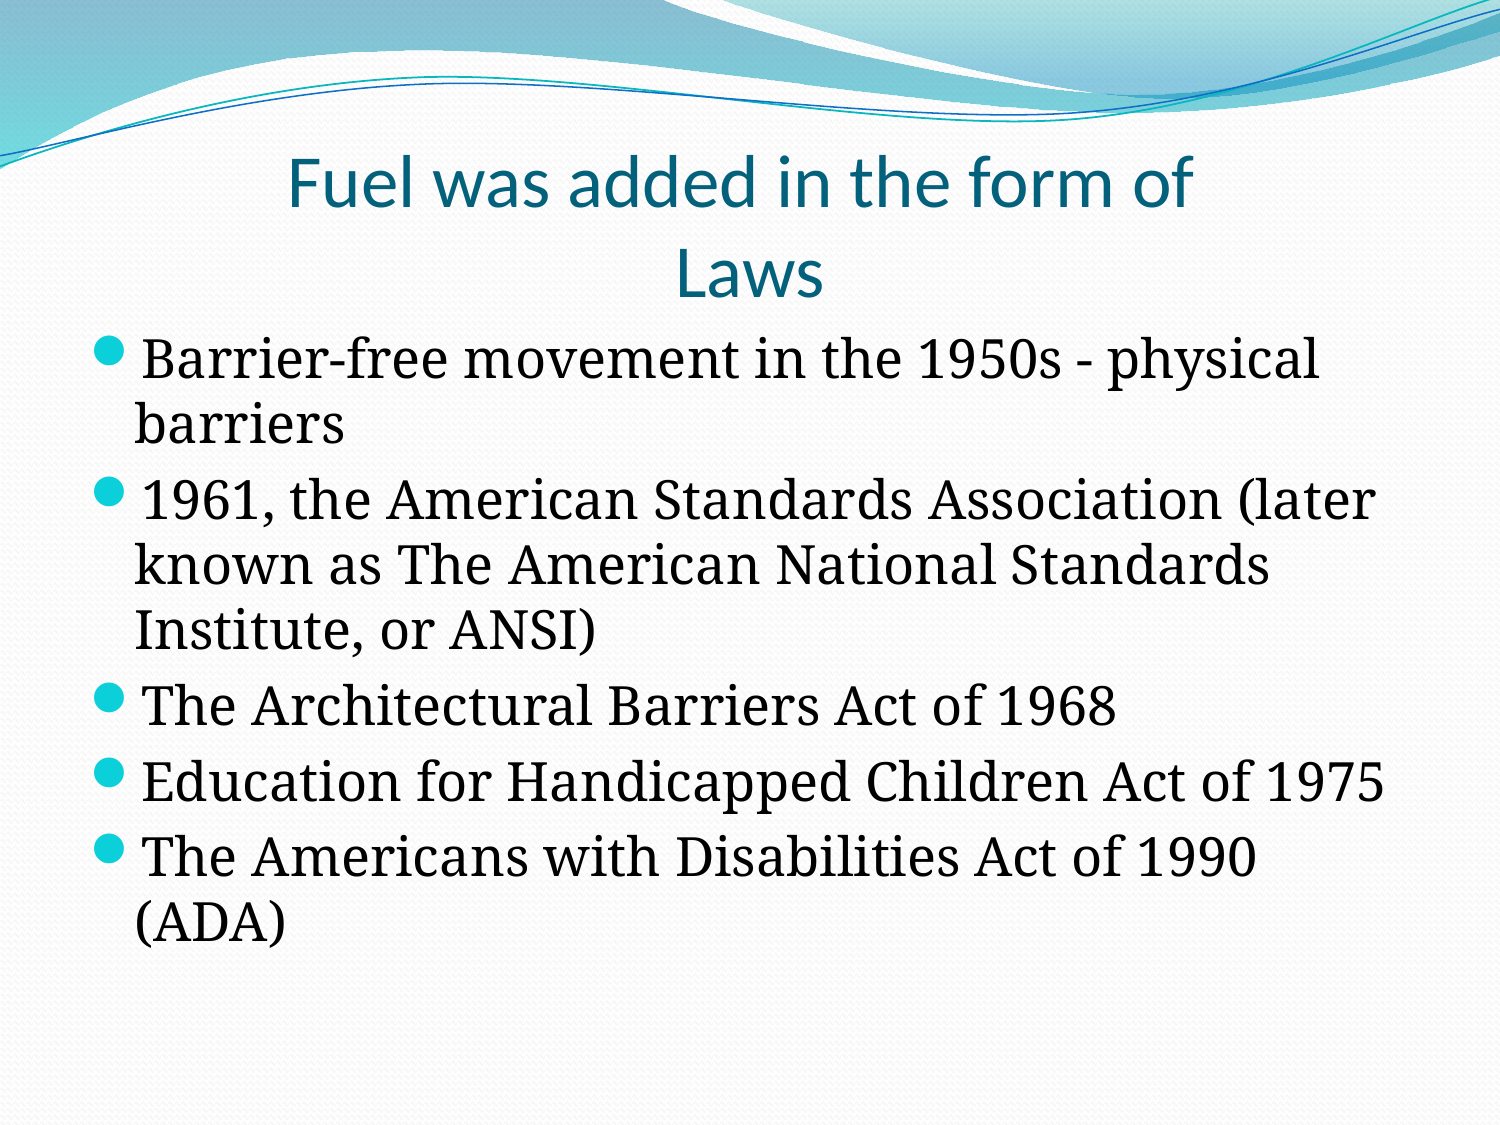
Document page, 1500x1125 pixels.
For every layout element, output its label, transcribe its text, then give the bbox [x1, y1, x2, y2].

title Fuel was added in the form of Laws [75, 125, 1425, 313]
list Barrier-free movement in the 1950s - physical barriers 1961, the American Standards Association (later known as The American National Standards Institute, or ANSI) The Architectural Barriers Act of 1968 Education for Handicapped Children Act of 1975 The Americans with Disabilities Act of 1990 (ADA) [75, 317, 1425, 1038]
